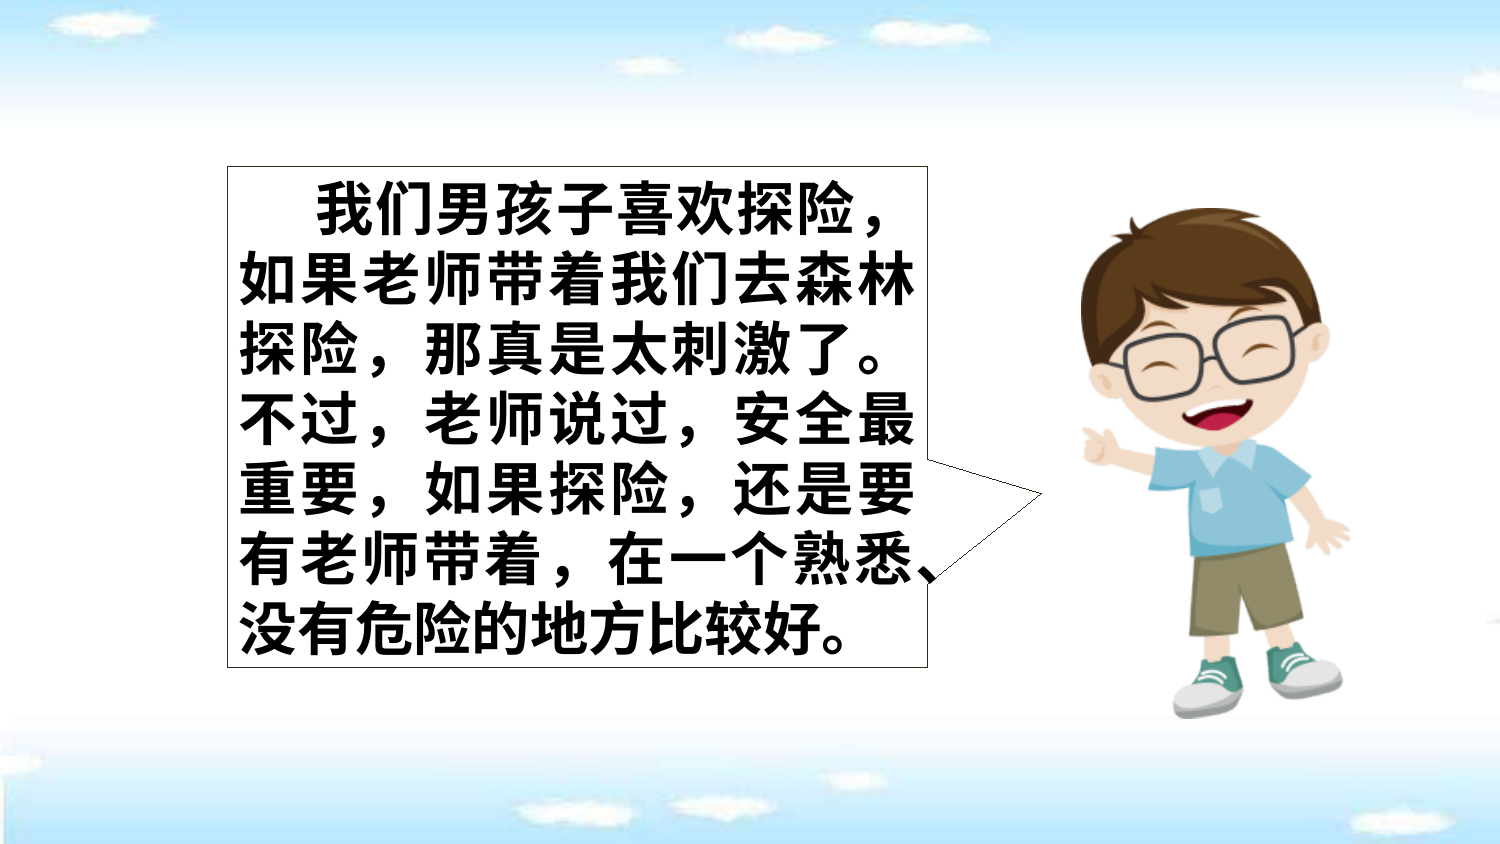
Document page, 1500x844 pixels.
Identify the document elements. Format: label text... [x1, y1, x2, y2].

text_box 我们男孩子喜欢探险，如果老师带着我们去森林探险，那真是太刺激了。不过，老师说过，安全最重要，如果探险，还是要有老师带着，在一个熟悉、没有危险的地方比较好。 [227, 166, 1042, 668]
picture [0, 0, 1500, 844]
